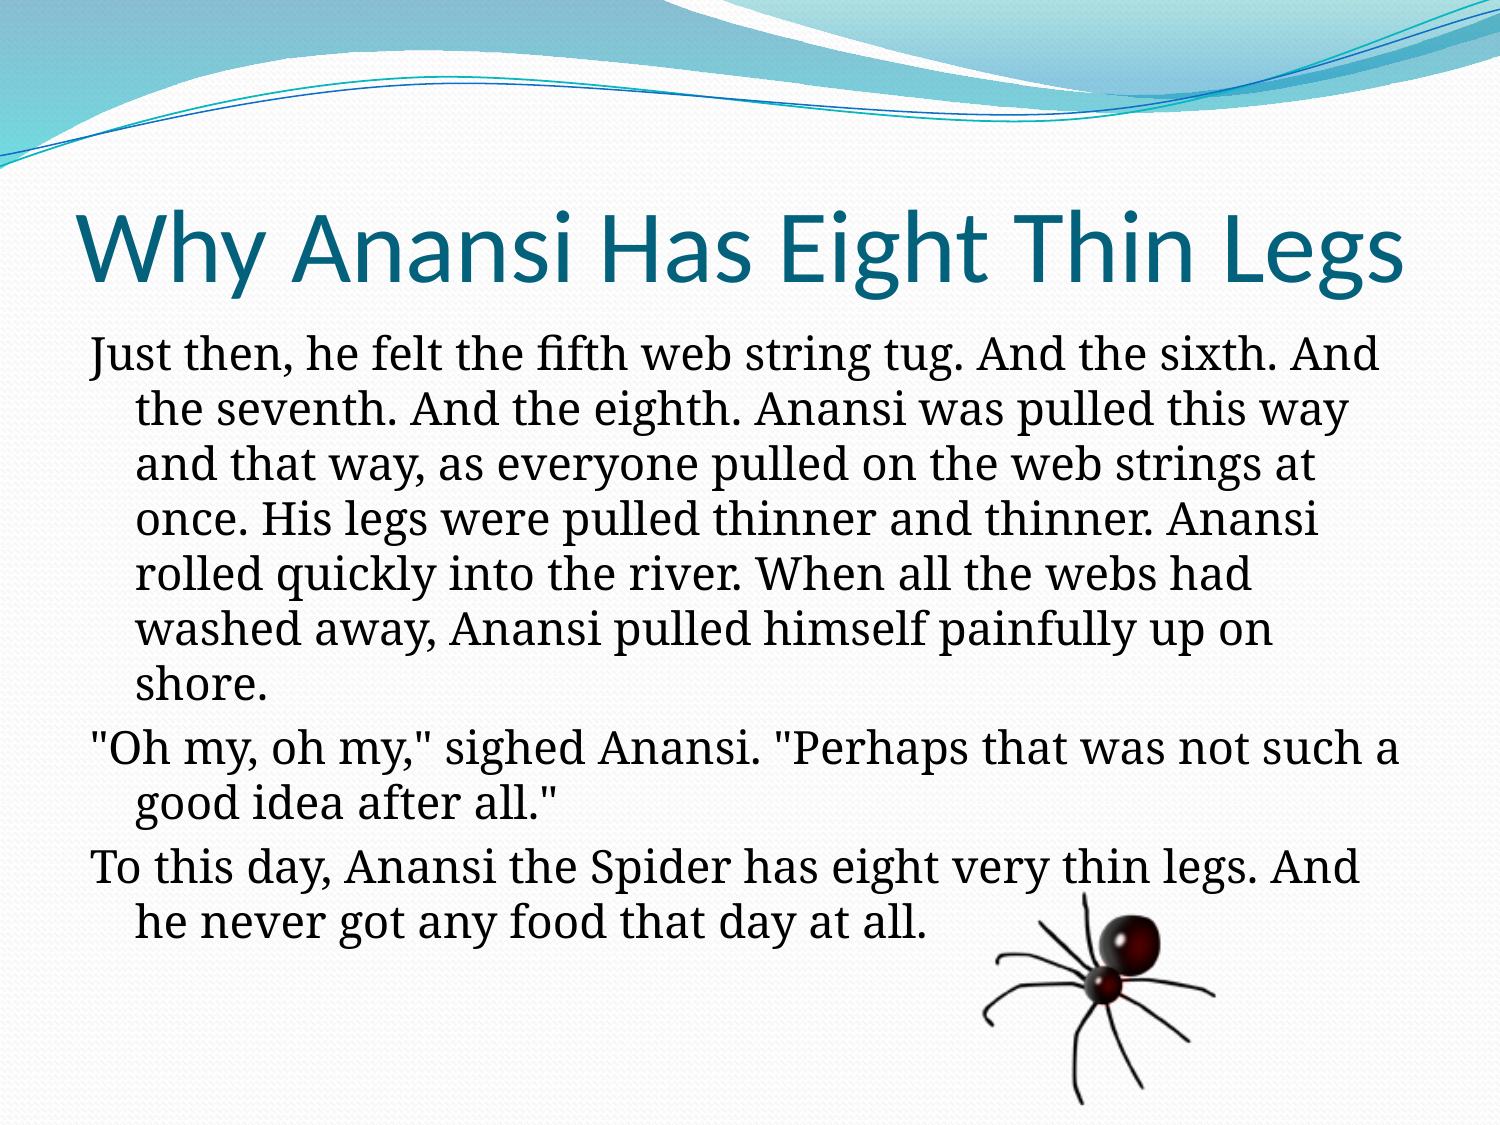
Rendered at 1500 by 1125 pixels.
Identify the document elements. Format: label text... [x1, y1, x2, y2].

list Just then, he felt the fifth web string tug. And the sixth. And the seventh. And the eighth. Anansi was pulled this way and that way, as everyone pulled on the web strings at once. His legs were pulled thinner and thinner. Anansi rolled quickly into the river. When all the webs had washed away, Anansi pulled himself painfully up on shore. "Oh my, oh my," sighed Anansi. "Perhaps that was not such a good idea after all." To this day, Anansi the Spider has eight very thin legs. And he never got any food that day at all. [75, 317, 1425, 1038]
title Why Anansi Has Eight Thin Legs [75, 115, 1425, 303]
picture [974, 874, 1226, 1125]
